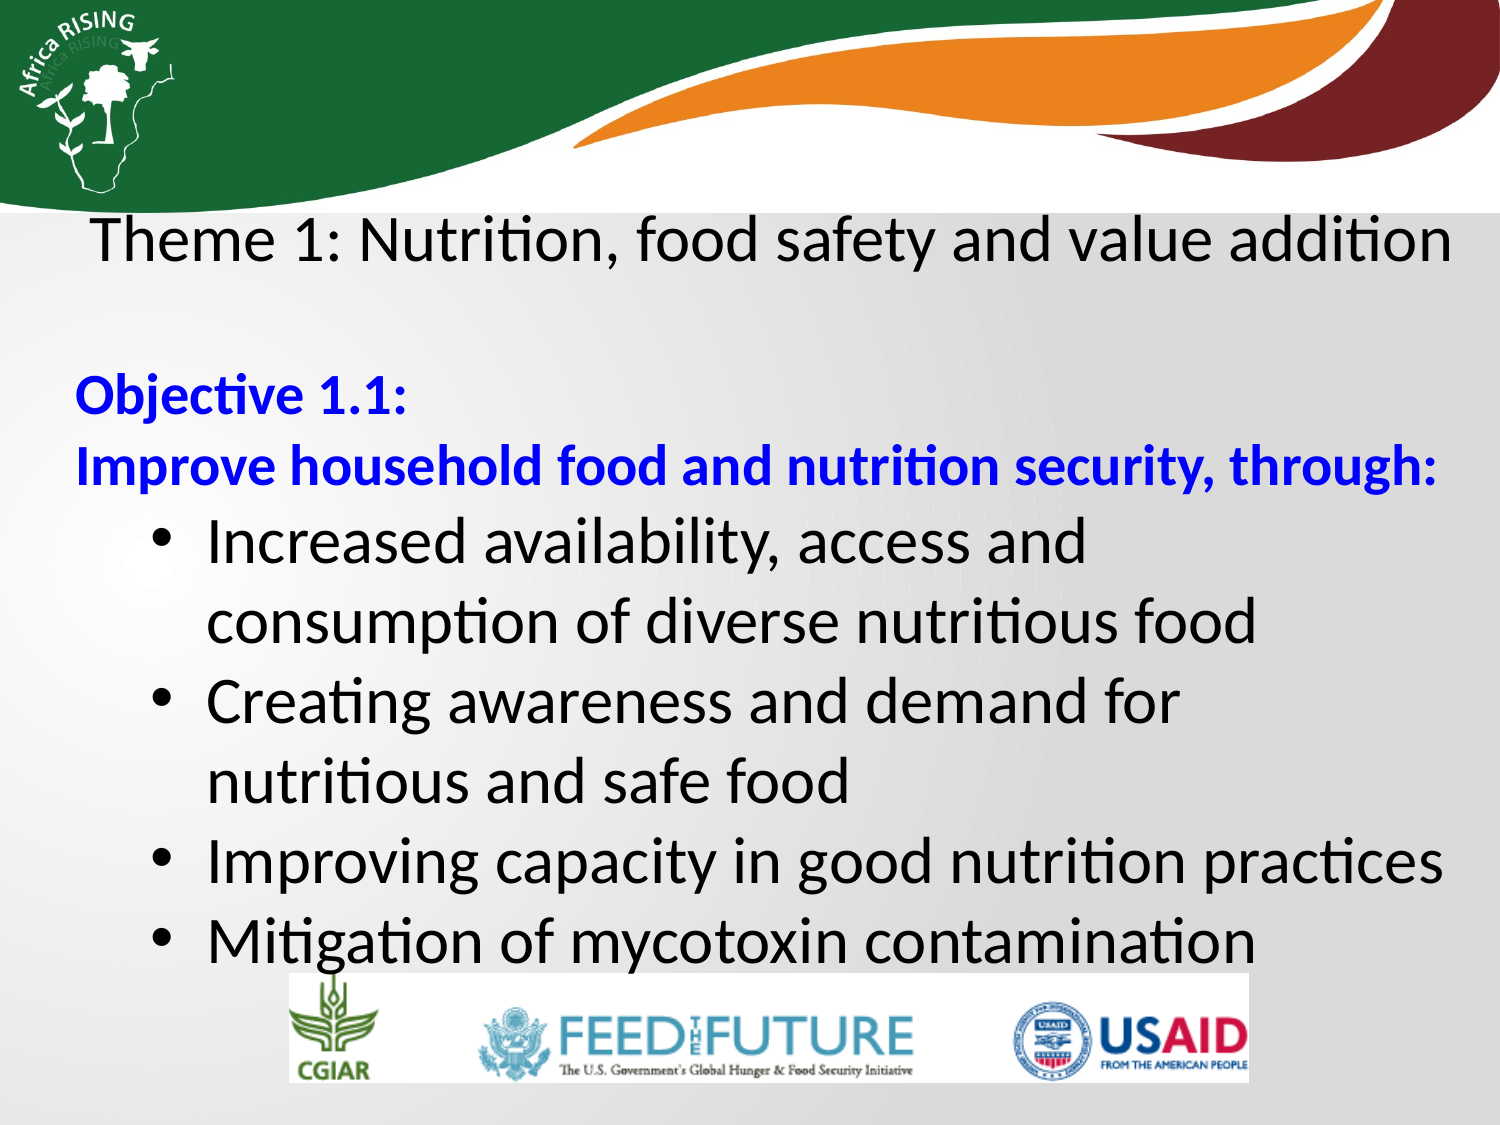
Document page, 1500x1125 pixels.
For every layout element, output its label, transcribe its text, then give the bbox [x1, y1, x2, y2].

picture [289, 1013, 1249, 1083]
picture [0, 0, 1500, 213]
text_box Objective 1.1: Improve household food and nutrition security, through: Increased availability, access and consumption of diverse nutritious food Creating awareness and demand for nutritious and safe food Improving capacity in good nutrition practices Mitigation of mycotoxin contamination [4, 312, 1500, 1013]
list Theme 1: Nutrition, food safety and value addition [37, 187, 1488, 313]
